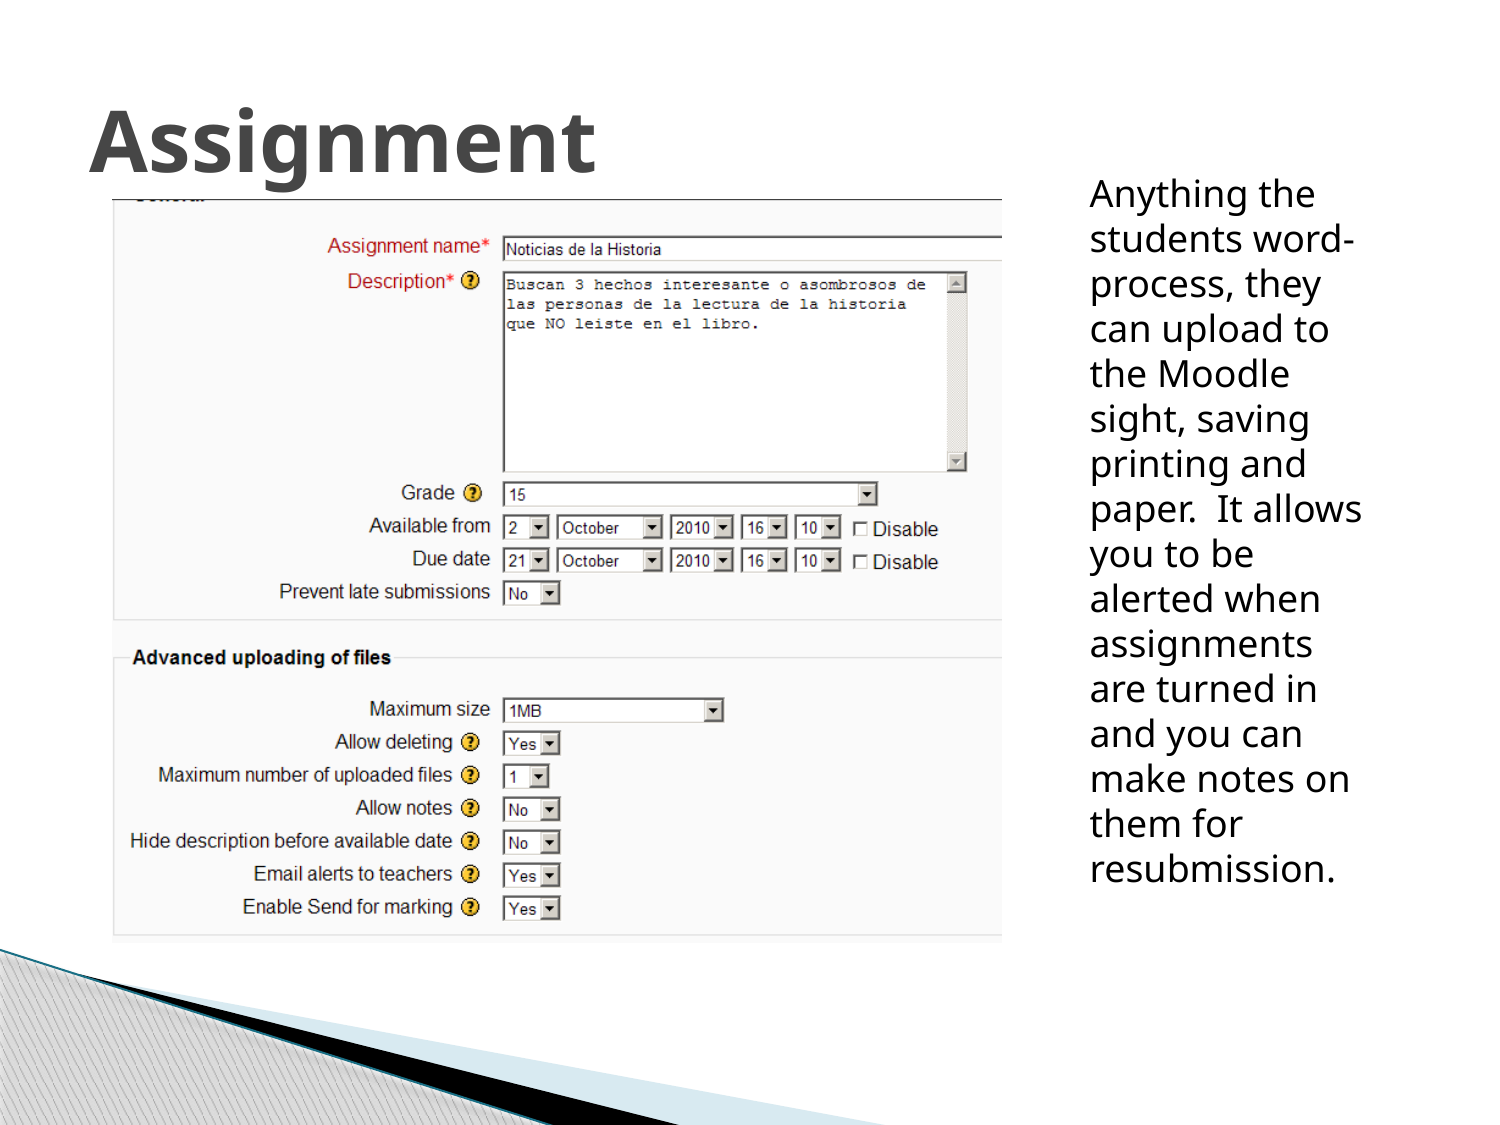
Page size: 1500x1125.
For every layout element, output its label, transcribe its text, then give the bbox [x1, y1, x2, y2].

title Assignment [75, 45, 1425, 233]
text_box Anything the students word-process, they can upload to the Moodle sight, saving printing and paper. It allows you to be alerted when assignments are turned in and you can make notes on them for resubmission. [1074, 162, 1388, 898]
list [112, 199, 1002, 943]
